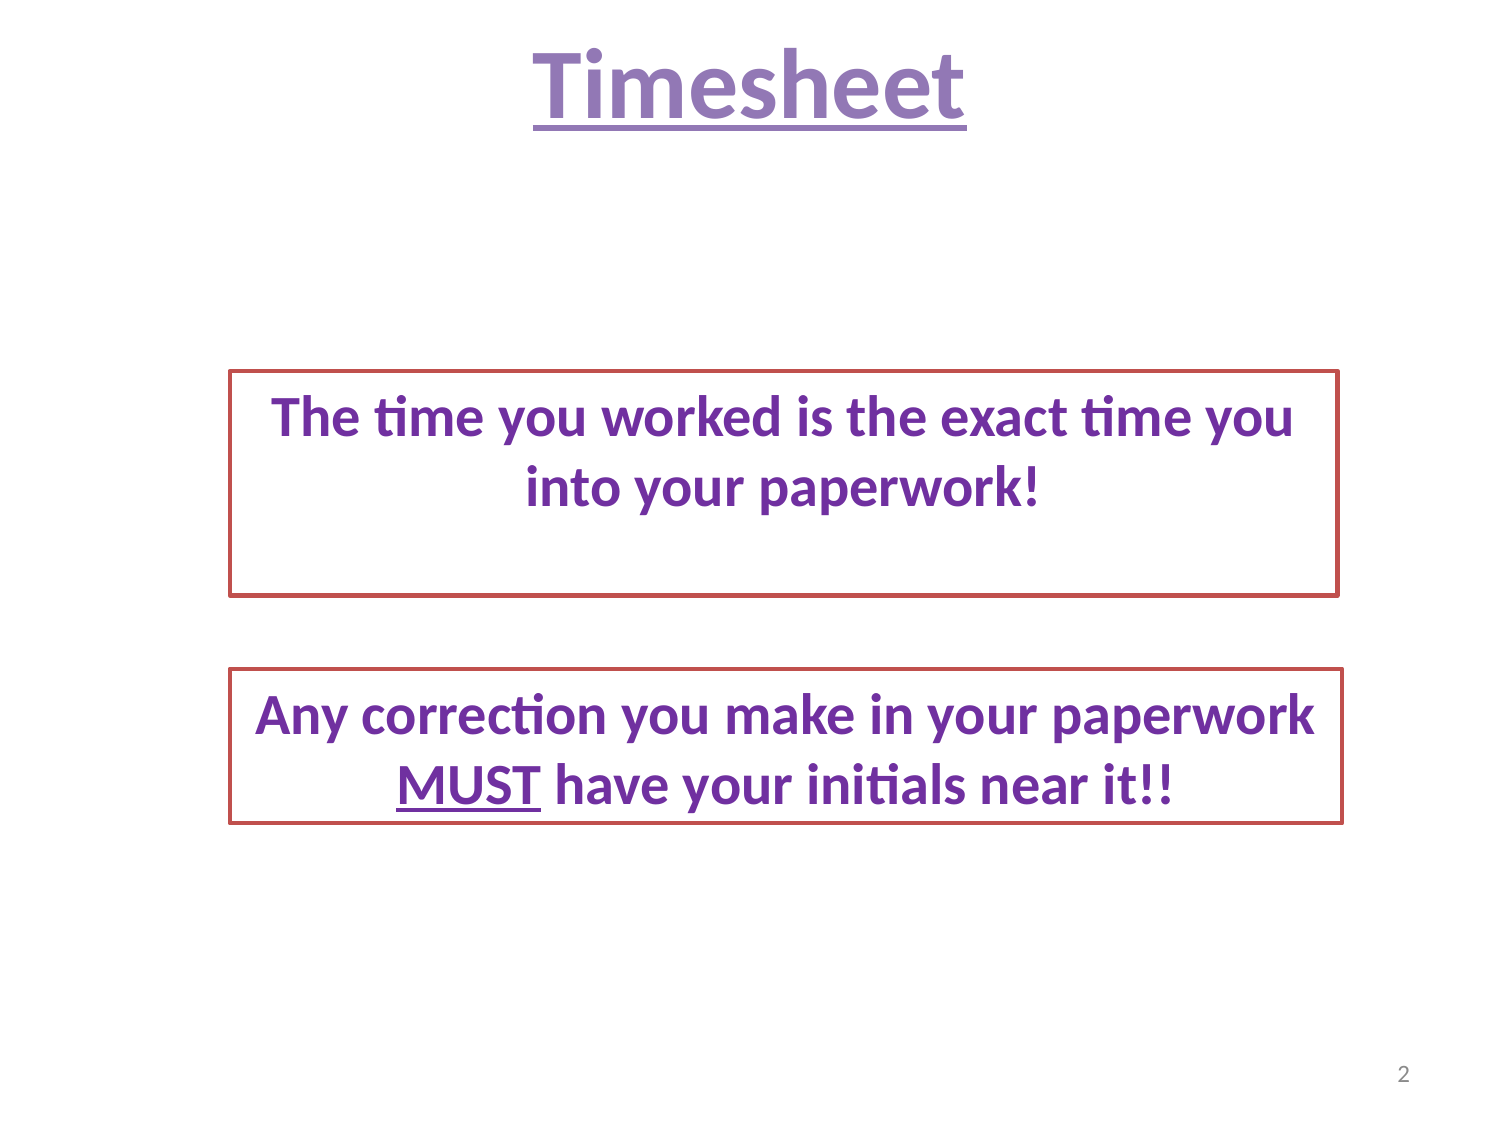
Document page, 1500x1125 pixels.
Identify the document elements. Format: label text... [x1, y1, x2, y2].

slide_number 2 [1074, 1042, 1425, 1103]
text_box Any correction you make in your paperwork MUST have your initials near it!! [228, 667, 1344, 825]
text_box The time you worked is the exact time you into your paperwork! [228, 369, 1340, 598]
title Timesheet [75, 45, 1425, 233]
